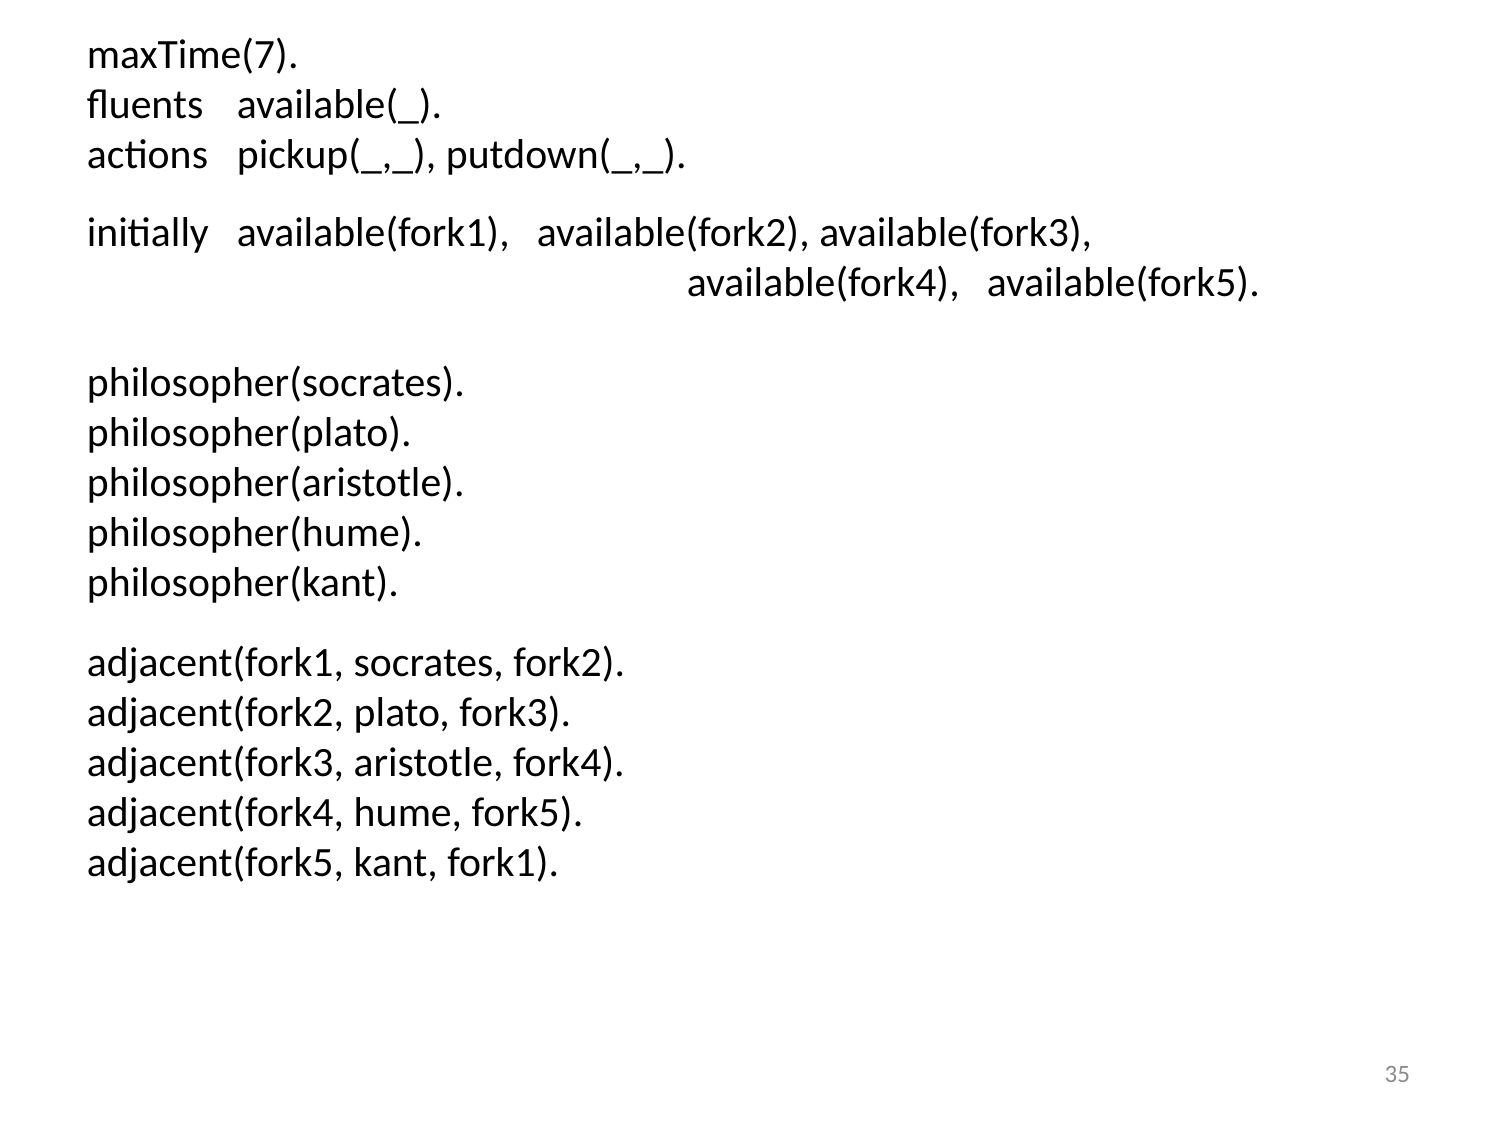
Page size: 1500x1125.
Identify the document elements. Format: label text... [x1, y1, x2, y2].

text_box maxTime(7). fluents available(_). actions pickup(_,_), putdown(_,_). initially available(fork1), available(fork2), available(fork3), available(fork4), available(fork5). philosopher(socrates). philosopher(plato). philosopher(aristotle). philosopher(hume). philosopher(kant). adjacent(fork1, socrates, fork2). adjacent(fork2, plato, fork3). adjacent(fork3, aristotle, fork4). adjacent(fork4, hume, fork5). adjacent(fork5, kant, fork1). [72, 19, 1419, 959]
slide_number 35 [1074, 1042, 1425, 1103]
